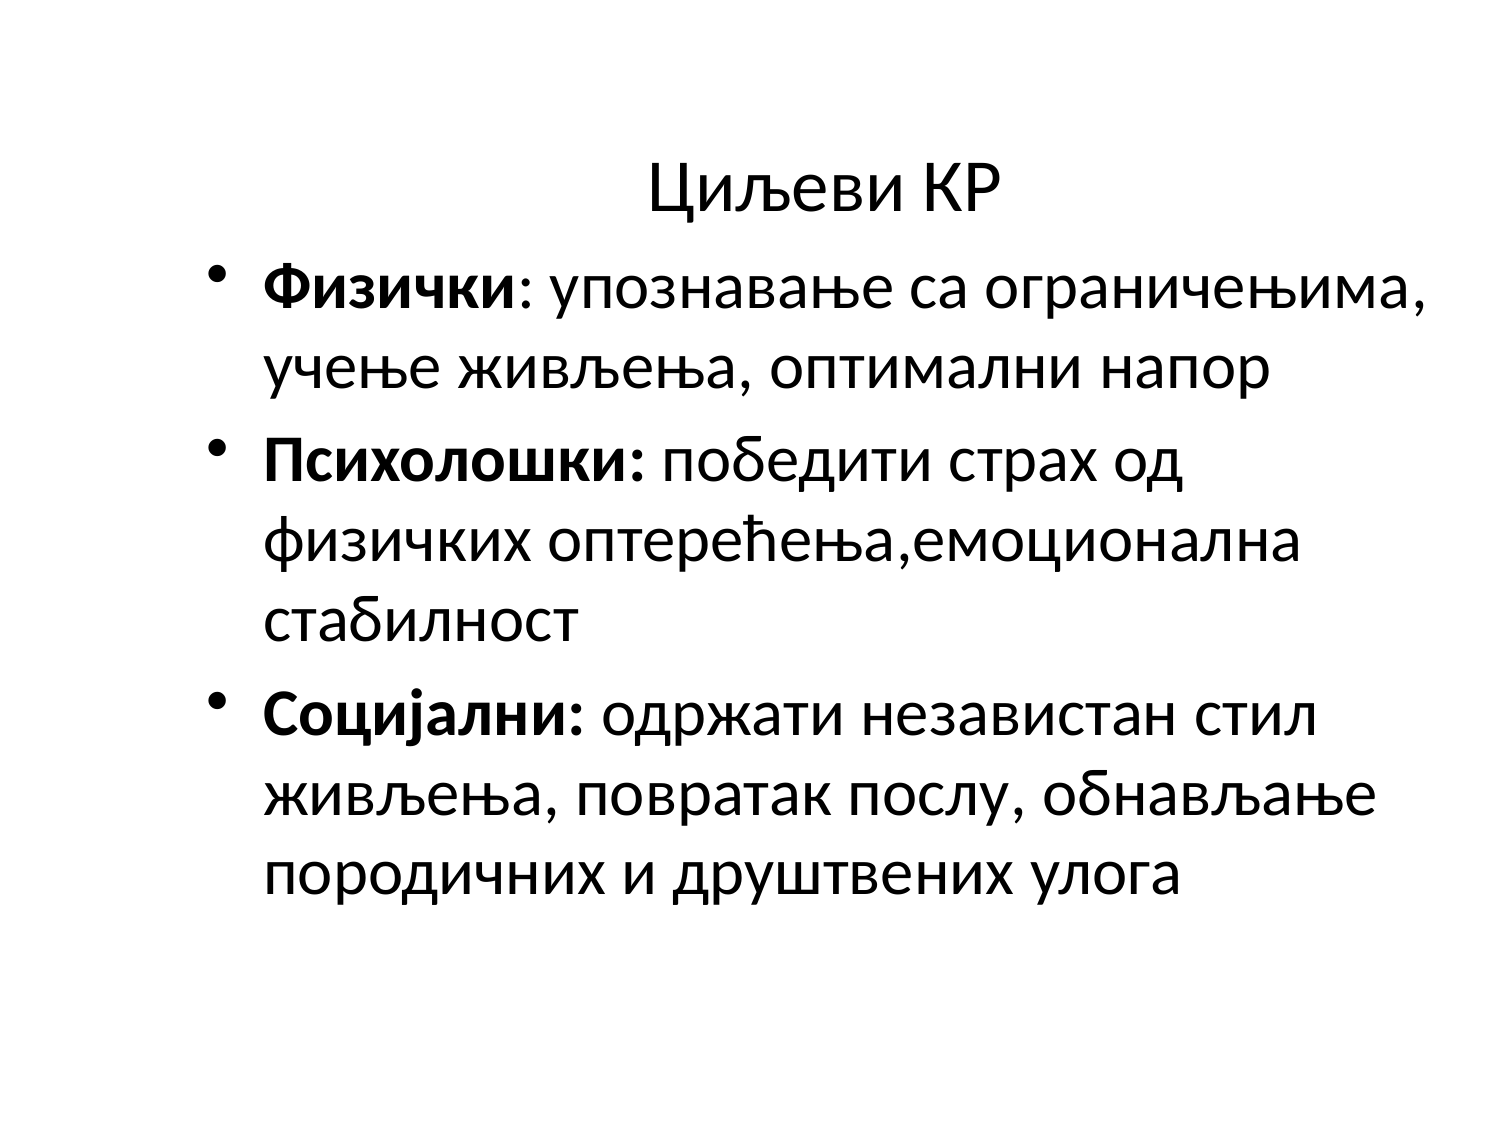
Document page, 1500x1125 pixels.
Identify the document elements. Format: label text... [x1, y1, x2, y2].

list Физички: упознавање са ограничењима, учење живљења, оптимални напор Психолошки: победити страх од физичких оптерећења,емоционална стабилност Социјални: одржати независтан стил живљења, повратак послу, обнављање породичних и друштвених улога [191, 234, 1467, 995]
title Циљеви КР [187, 99, 1463, 235]
